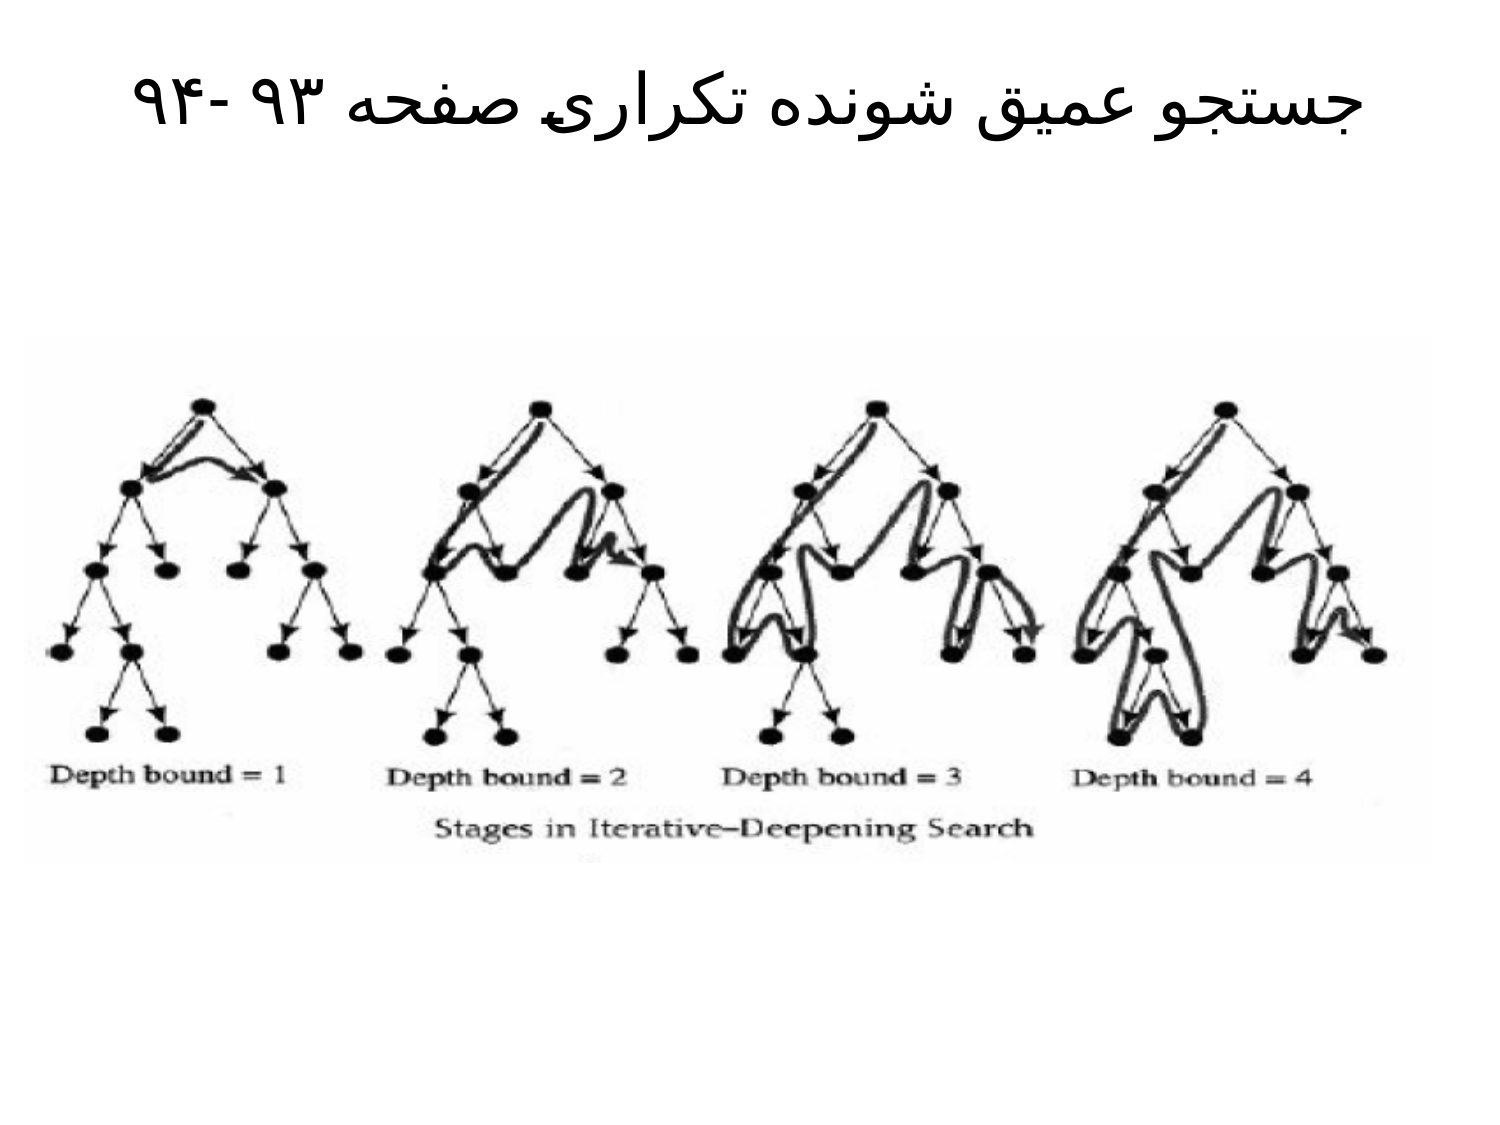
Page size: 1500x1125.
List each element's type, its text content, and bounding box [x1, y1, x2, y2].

picture [0, 335, 1463, 863]
title جستجو عمیق شونده تکراری صفحه ۹۳ -۹۴ [75, 45, 1425, 233]
